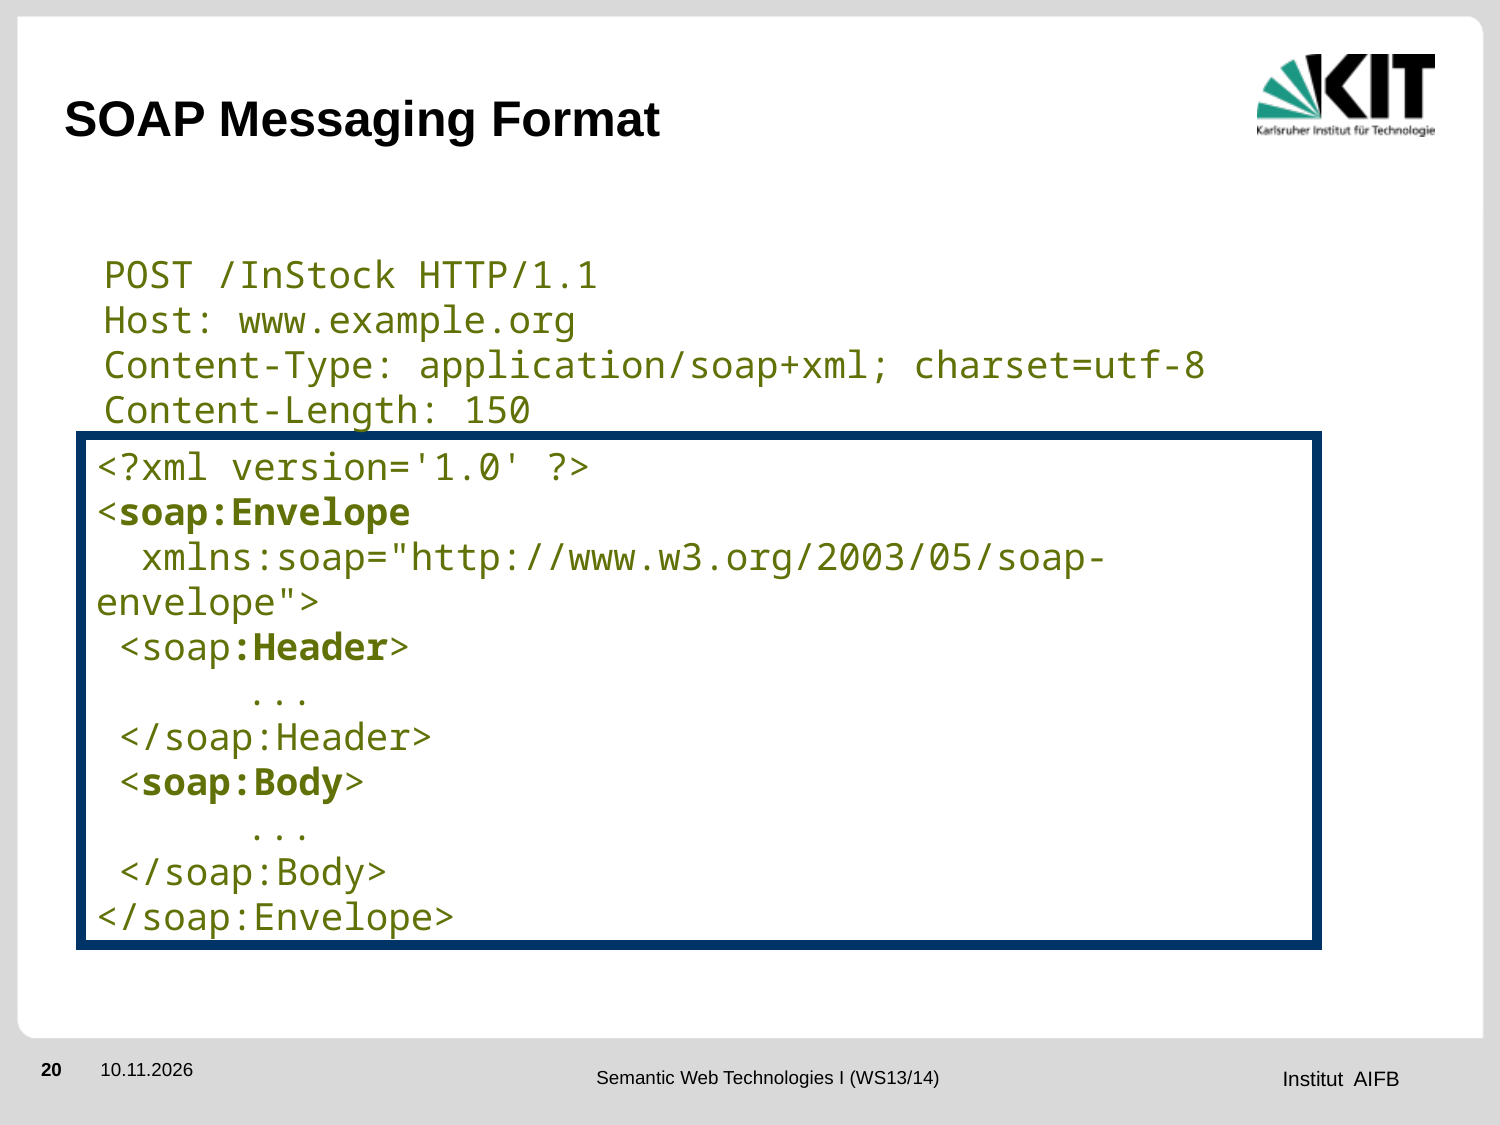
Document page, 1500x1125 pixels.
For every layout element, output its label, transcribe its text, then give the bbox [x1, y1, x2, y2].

title SOAP Messaging Format [64, 54, 1198, 147]
text_box POST /InStock HTTP/1.1 Host: www.example.org Content-Type: application/soap+xml; charset=utf-8 Content-Length: 150 [88, 243, 1365, 439]
text_box <?xml version='1.0' ?> <soap:Envelope xmlns:soap="http://www.w3.org/2003/05/soap-envelope"> <soap:Header> ... </soap:Header> <soap:Body> ... </soap:Body> </soap:Envelope> [81, 435, 1318, 946]
picture [0, 0, 1500, 1125]
